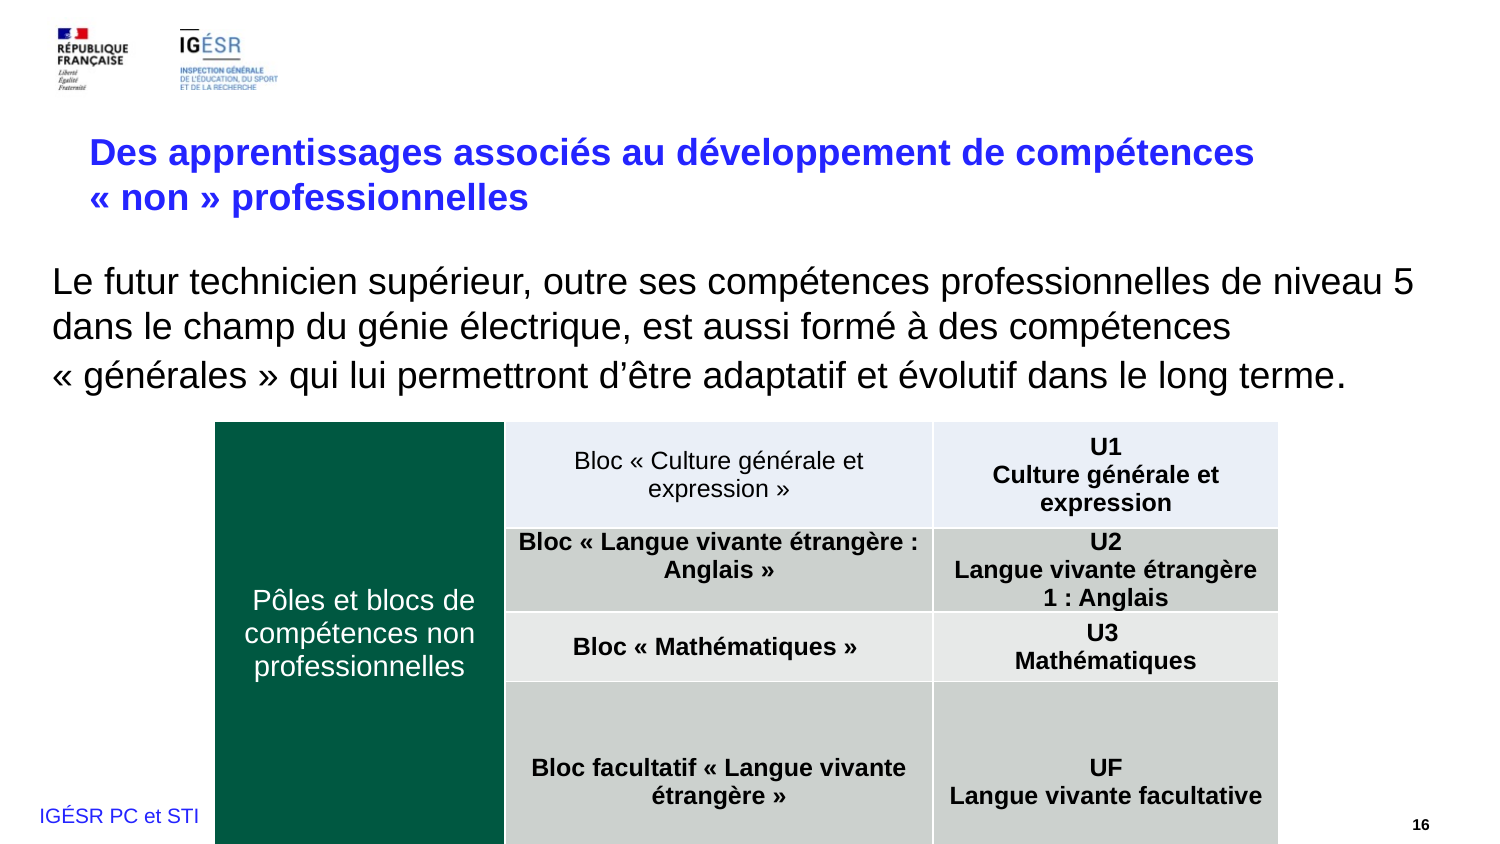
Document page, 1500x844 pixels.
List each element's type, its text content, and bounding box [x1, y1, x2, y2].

slide_number 16 [1208, 803, 1430, 844]
table_cell UF Langue vivante facultative [934, 682, 1278, 844]
text_box Des apprentissages associés au développement de compétences « non » professionnelles [78, 131, 1357, 214]
picture [47, 17, 139, 101]
table_cell Bloc « Mathématiques » [506, 613, 932, 681]
table_header Bloc « Culture générale et expression » [506, 422, 932, 527]
picture [180, 29, 278, 90]
table_header Pôles et blocs de compétences non professionnelles [215, 422, 504, 844]
table_cell Bloc facultatif « Langue vivante étrangère » [506, 682, 932, 844]
table_cell U3 Mathématiques [934, 613, 1278, 681]
table_header U1 Culture générale et expression [934, 422, 1278, 527]
text_box Le futur technicien supérieur, outre ses compétences professionnelles de niveau 5 dans le champ du génie électrique, est aussi formé à des compétences « générales » qui lui permettront d’être adaptatif et évolutif dans le long terme. [52, 256, 1442, 418]
table_cell Bloc « Langue vivante étrangère : Anglais » [506, 529, 932, 611]
table_cell U2 Langue vivante étrangère 1 : Anglais [934, 529, 1278, 611]
